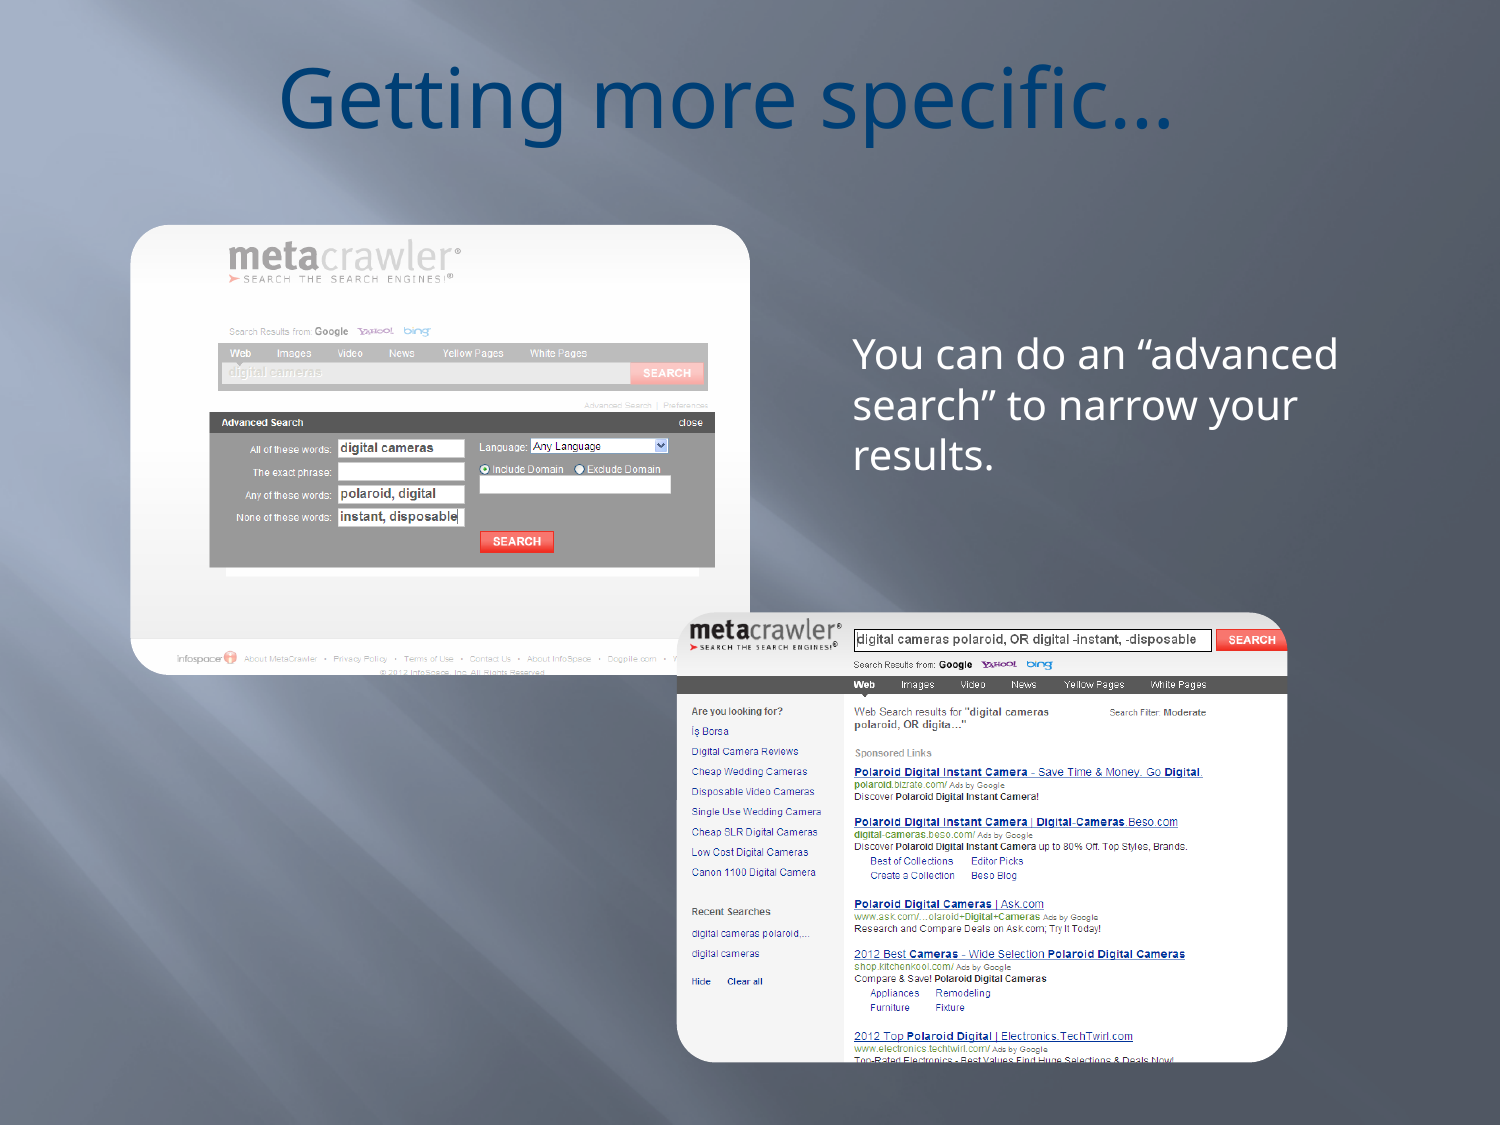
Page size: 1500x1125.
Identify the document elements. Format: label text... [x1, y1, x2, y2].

picture [130, 224, 1288, 1063]
text_box Getting more specific… [262, 37, 1300, 153]
text_box You can do an “advanced search” to narrow your results. [837, 320, 1400, 486]
